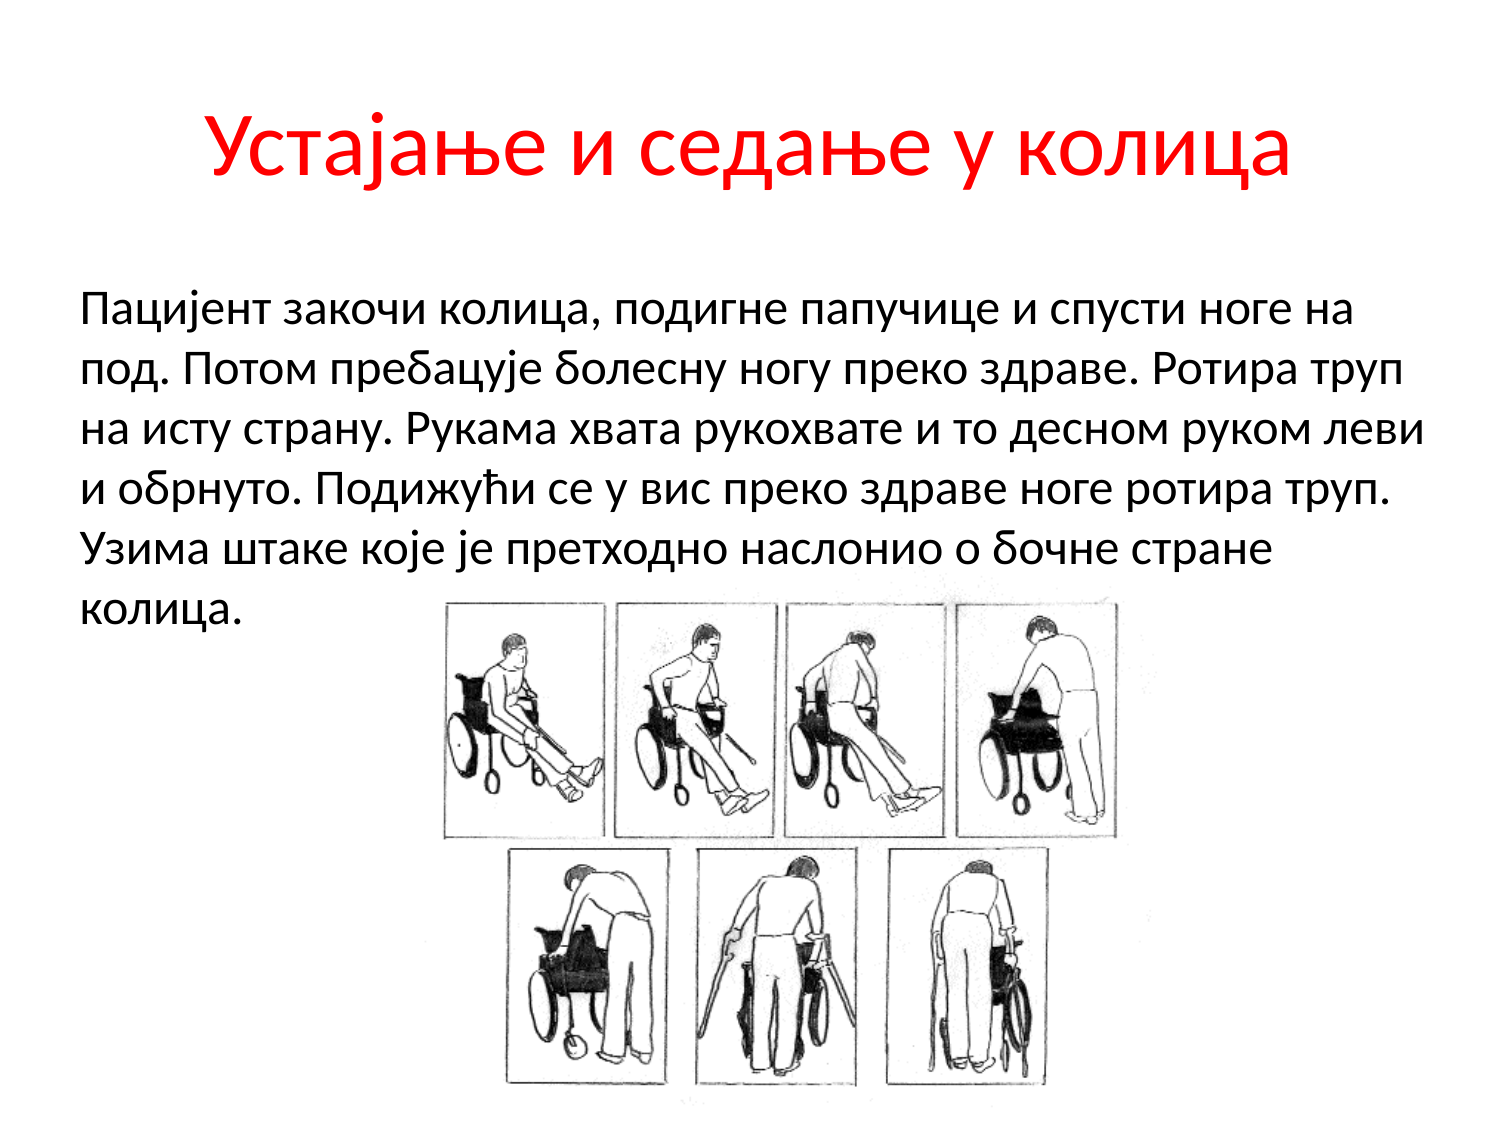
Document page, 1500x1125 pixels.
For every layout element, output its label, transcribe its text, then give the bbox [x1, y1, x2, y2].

title Устајање и седање у колица [75, 45, 1425, 233]
picture [418, 566, 1160, 1125]
text_box Пацијент закочи колица, подигне папучице и спусти ноге на под. Потом пребацује болесну ногу преко здраве. Ротира труп на исту страну. Рукама хвата рукохвате и то десном руком леви и обрнуто. Подижући се у вис преко здраве ноге ротира труп. Узима штаке које је претходно наслонио о бочне стране колица. [64, 267, 1447, 642]
